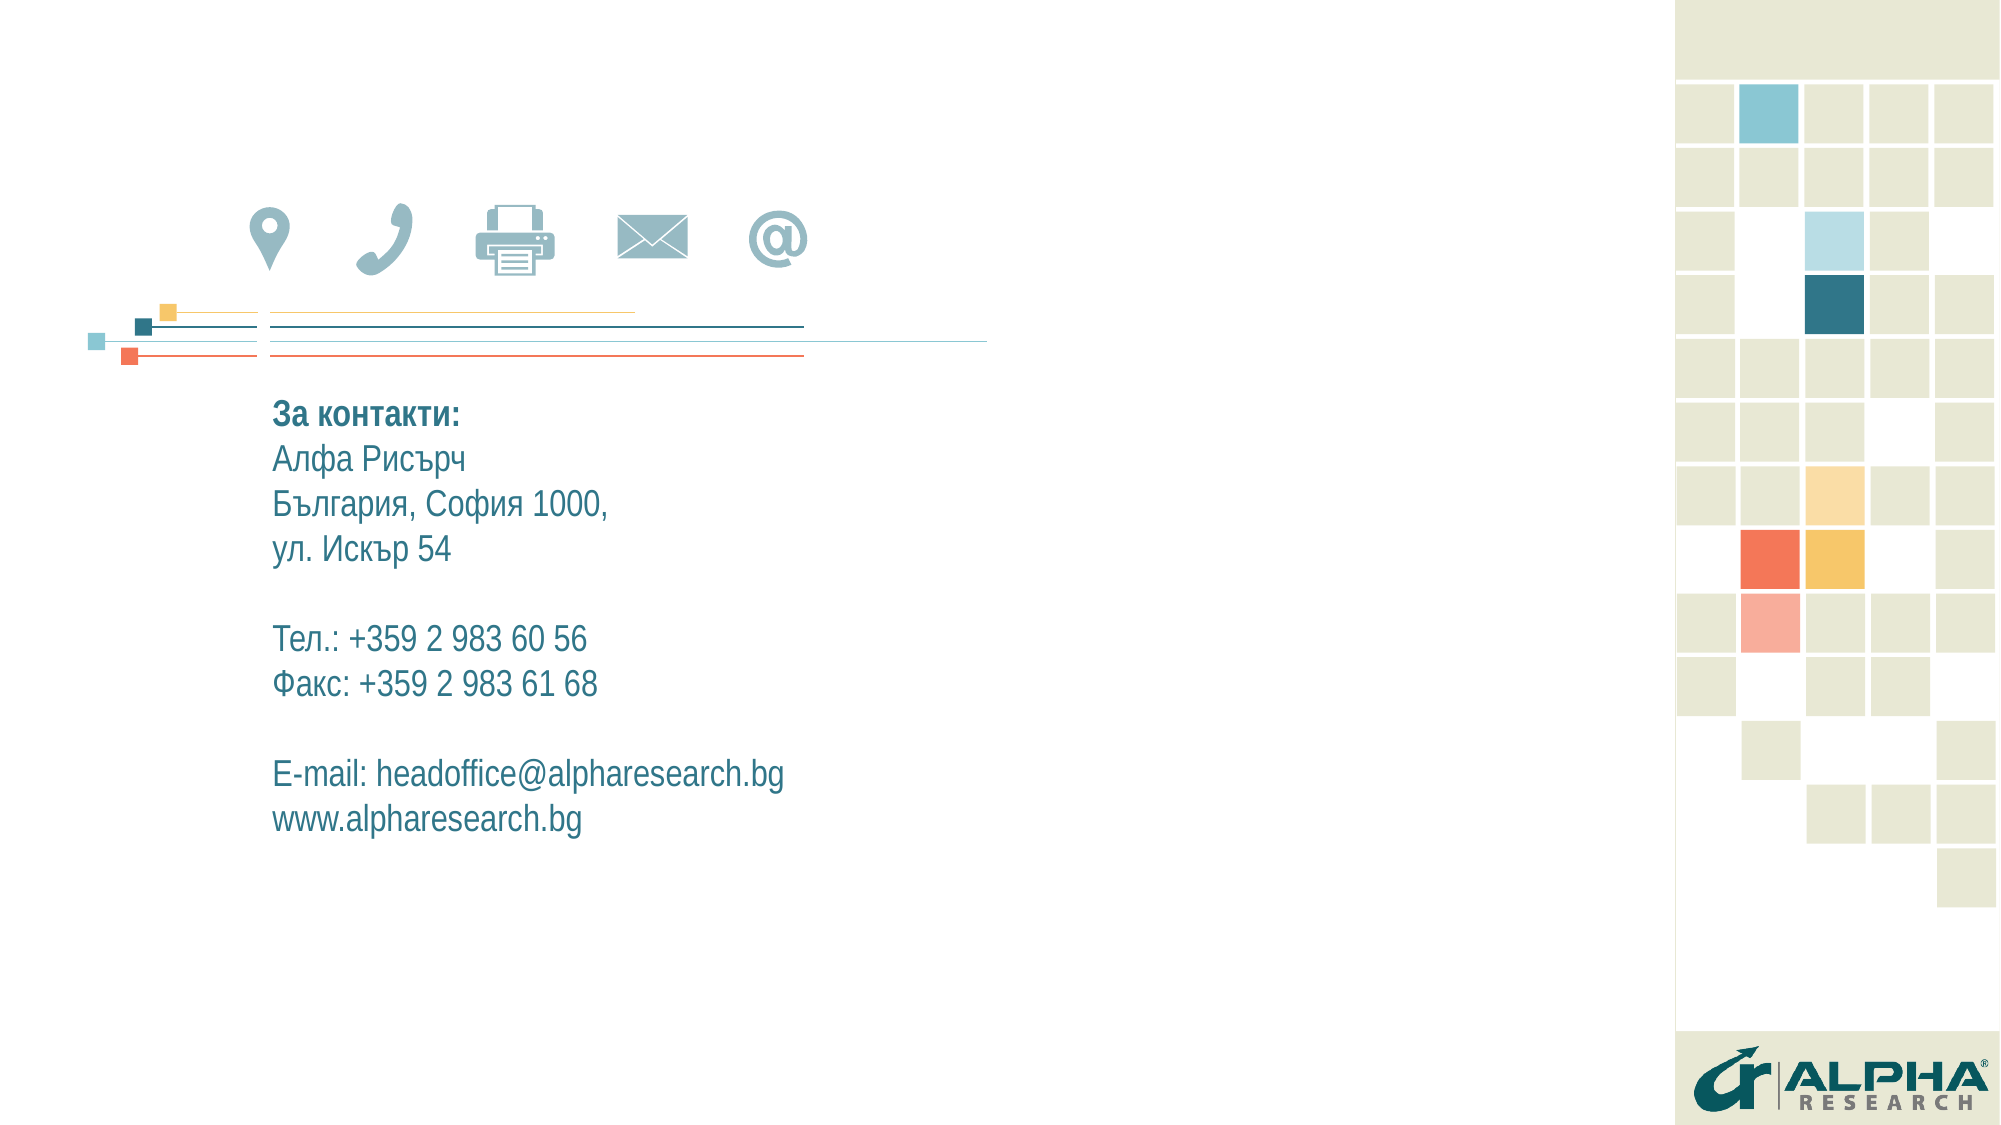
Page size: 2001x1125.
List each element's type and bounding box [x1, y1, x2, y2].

picture [1694, 1046, 1989, 1112]
